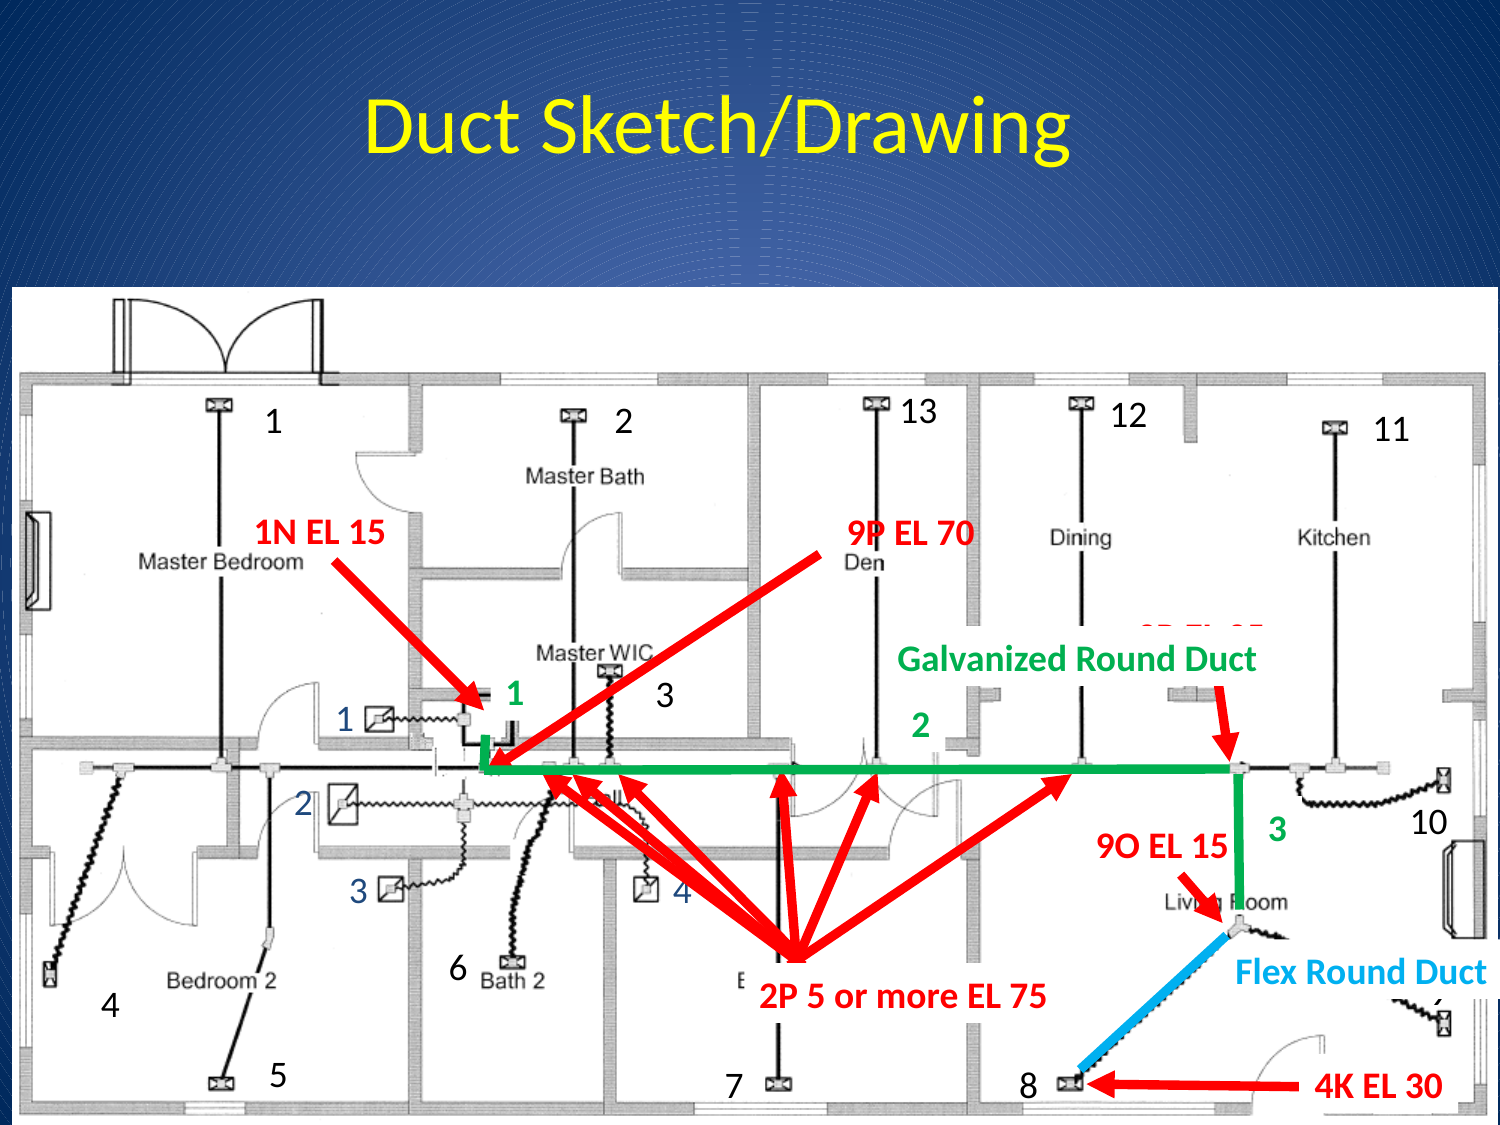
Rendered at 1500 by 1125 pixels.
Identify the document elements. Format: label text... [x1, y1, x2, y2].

picture [12, 287, 1499, 1125]
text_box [788, 779, 1072, 966]
table_cell 6 [788, 774, 1072, 782]
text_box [333, 560, 478, 711]
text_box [1215, 665, 1230, 763]
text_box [617, 783, 775, 961]
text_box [1180, 874, 1223, 924]
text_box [541, 783, 614, 966]
table_cell 71 [486, 739, 490, 768]
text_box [483, 553, 820, 767]
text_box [1079, 934, 1227, 1070]
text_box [1086, 1083, 1300, 1087]
text_box Duct Sketch/Drawing [348, 62, 1087, 178]
